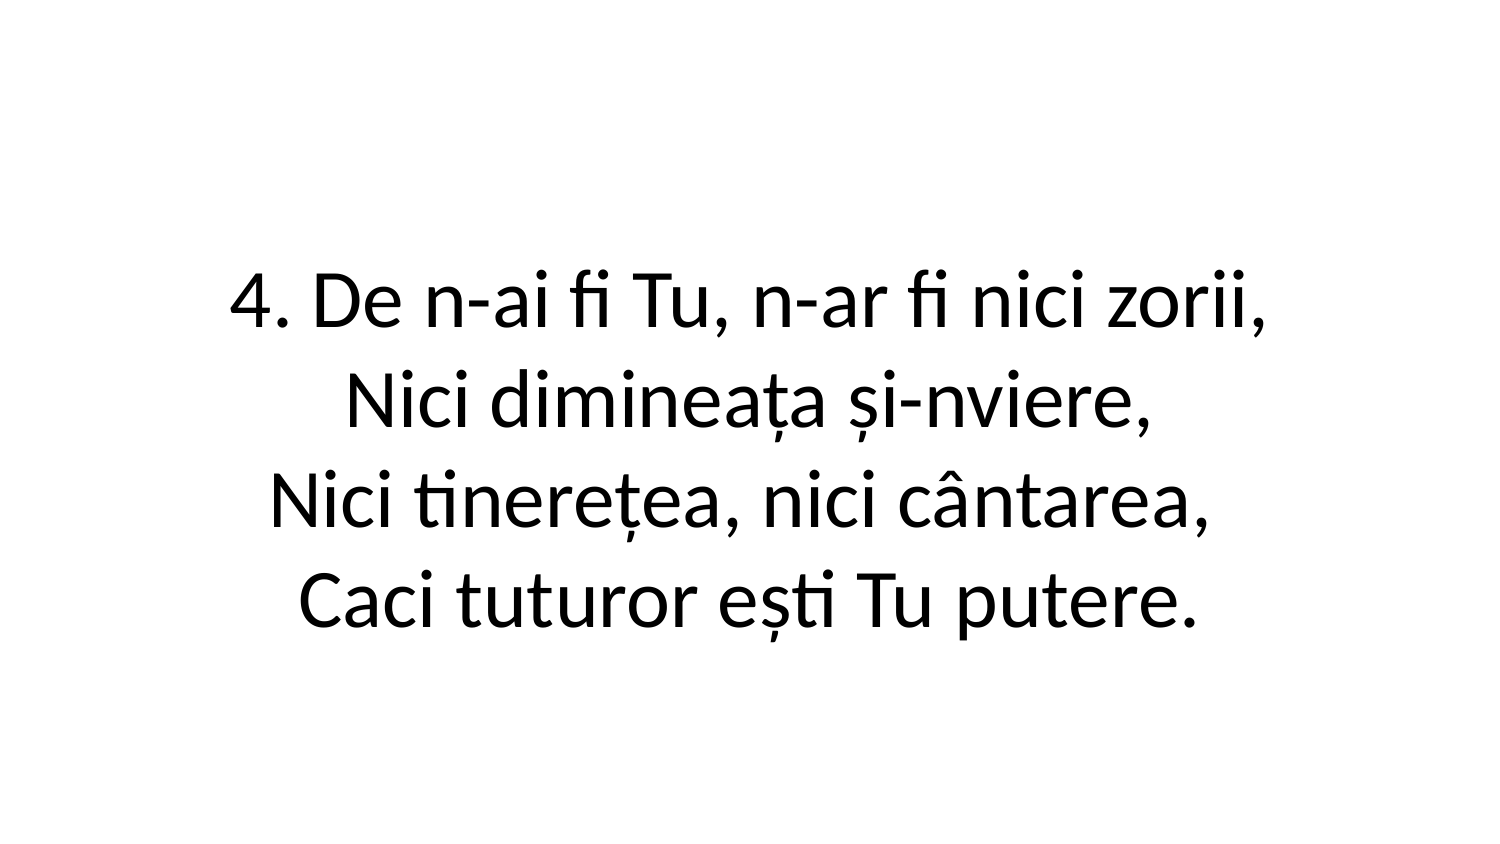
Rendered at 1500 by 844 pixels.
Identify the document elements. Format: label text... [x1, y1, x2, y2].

text_box 4. De n-ai fi Tu, n-ar fi nici zorii, Nici dimineața și-nviere, Nici tinerețea, nici cântarea, Caci tuturor ești Tu putere. [214, 192, 1285, 652]
